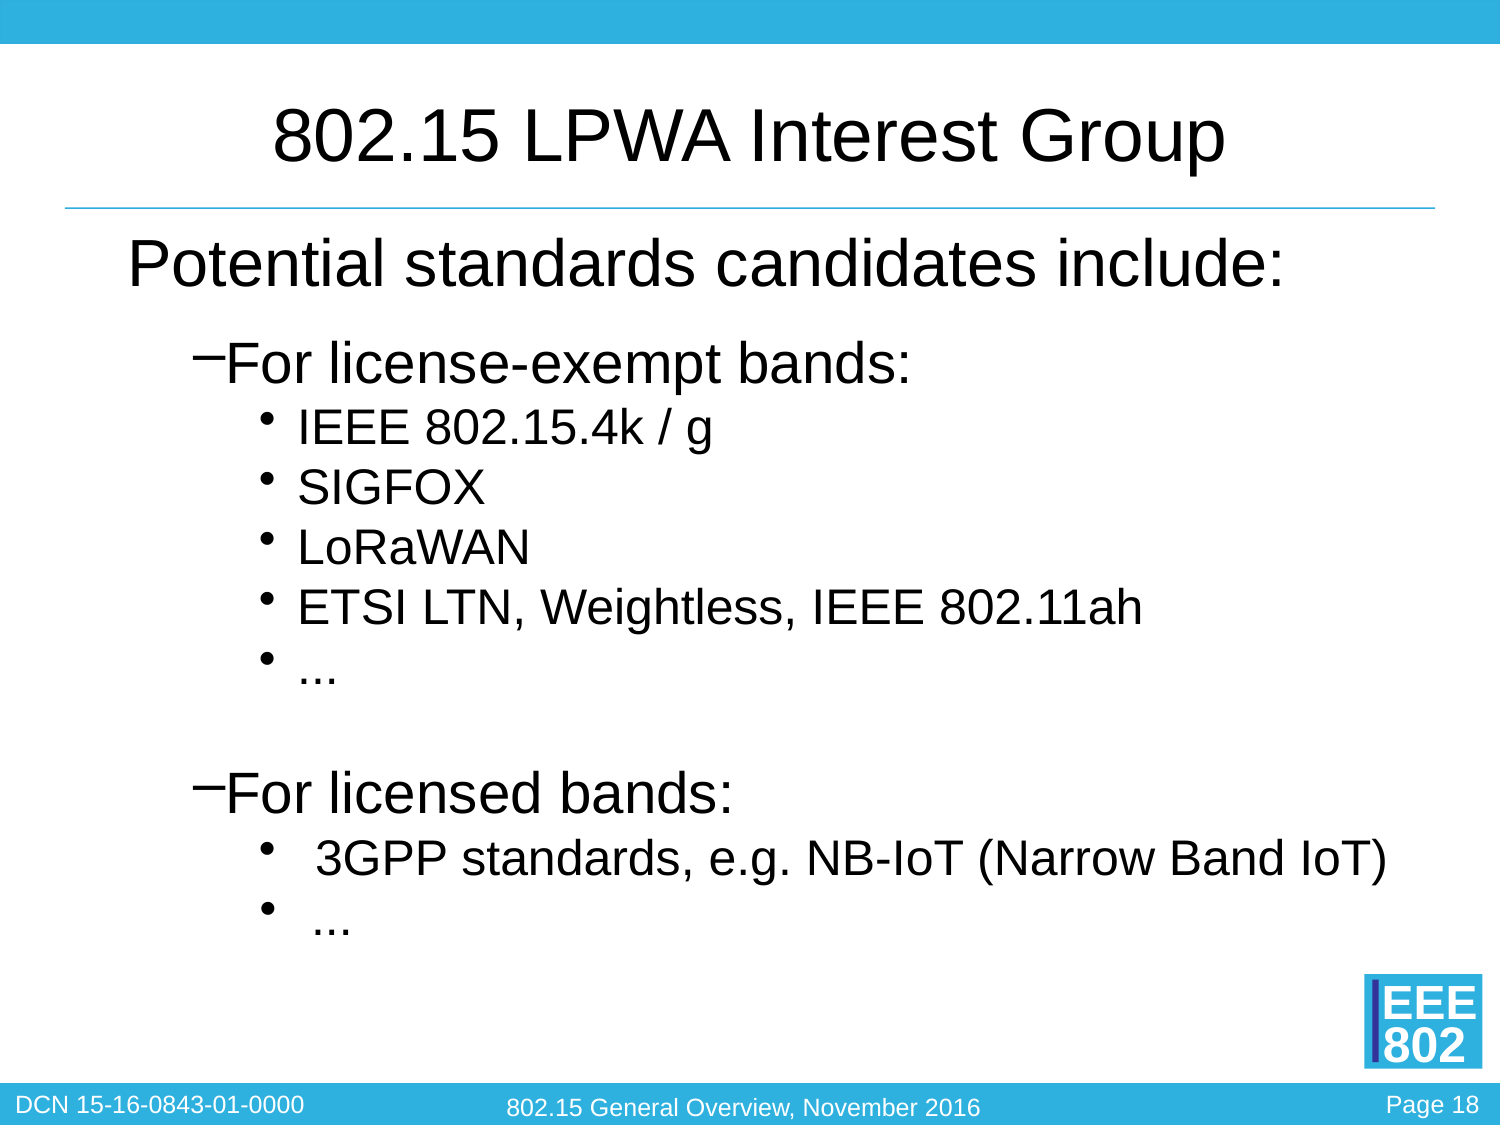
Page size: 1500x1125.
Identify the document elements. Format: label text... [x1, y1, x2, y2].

title 802.15 LPWA Interest Group [75, 66, 1425, 197]
list Potential standards candidates include: For license-exempt bands: IEEE 802.15.4k / g SIGFOX LoRaWAN ETSI LTN, Weightless, IEEE 802.11ah ... For licensed bands: 3GPP standards, e.g. NB-IoT (Narrow Band IoT) ... [112, 212, 1413, 1030]
